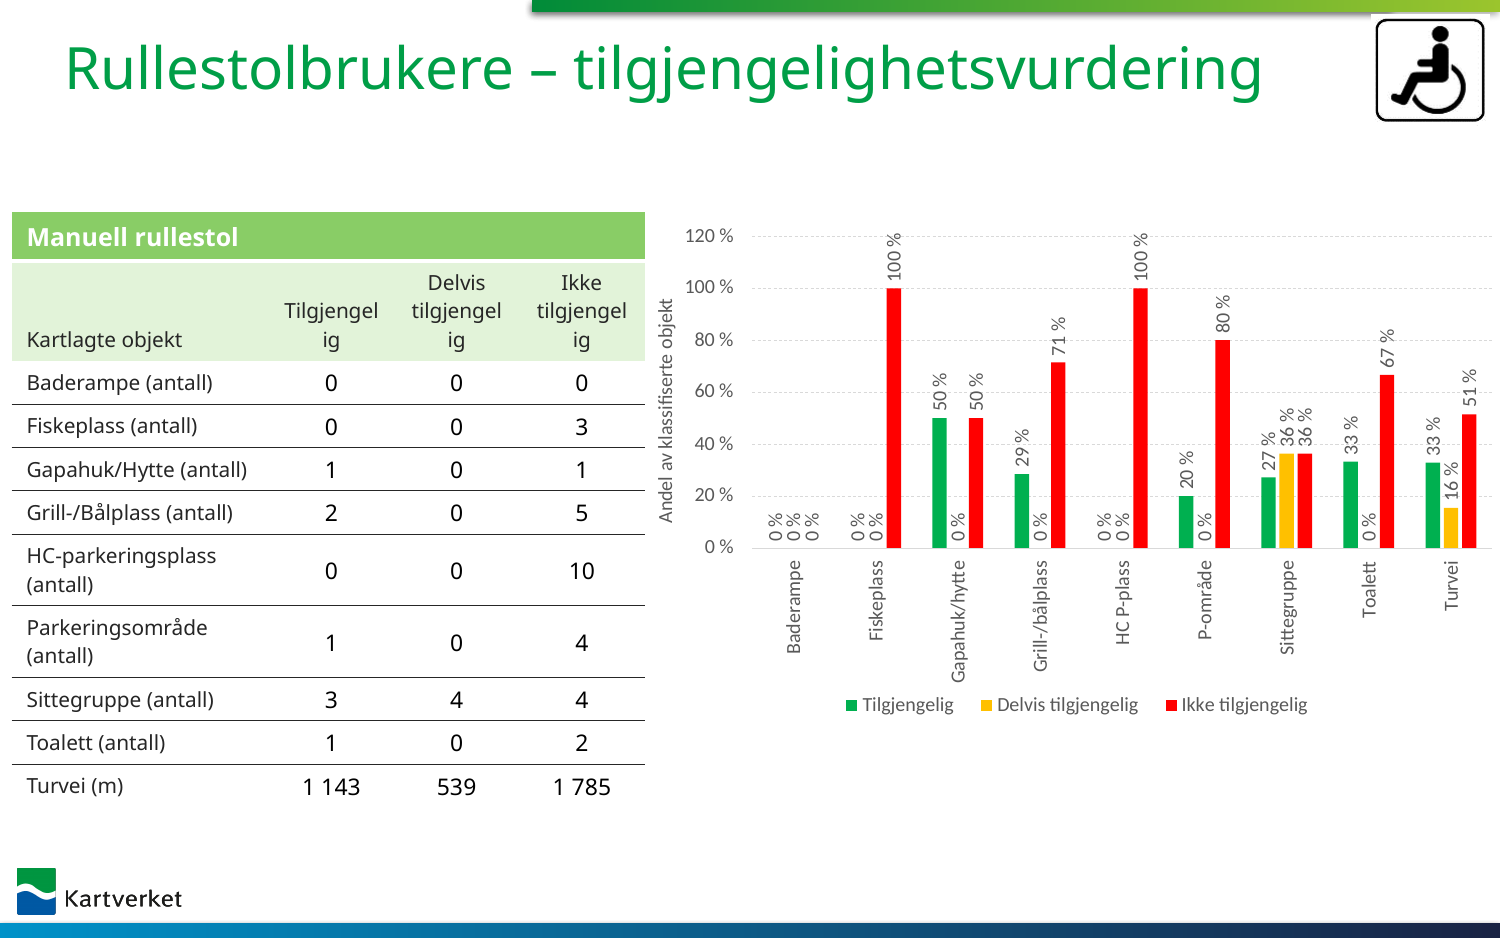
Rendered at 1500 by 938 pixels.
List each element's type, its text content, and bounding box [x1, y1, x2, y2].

table_cell Fiskeplass (antall) [12, 405, 269, 447]
text_box Rullestolbrukere – tilgjengelighetsvurdering [49, 12, 1372, 109]
table_cell Delvis tilgjengelig [394, 263, 519, 361]
table_cell 0 [394, 448, 519, 490]
table_cell 5 [519, 491, 638, 534]
table_cell 0 [394, 491, 519, 534]
table_cell Kartlagte objekt [12, 263, 269, 361]
table_cell Sittegruppe (antall) [12, 678, 269, 720]
table_cell 2 [519, 721, 645, 764]
table_cell Parkeringsområde (antall) [12, 606, 269, 677]
table_header Manuell rullestol [12, 212, 645, 259]
table_cell 3 [269, 678, 394, 720]
table_cell 1 [519, 448, 638, 490]
table_cell Baderampe (antall) [12, 361, 269, 404]
table_cell HC-parkeringsplass (antall) [12, 535, 269, 605]
table_cell 0 [394, 361, 519, 404]
table_cell 2 [269, 491, 394, 534]
table_cell 0 [394, 535, 519, 605]
table_cell Ikke tilgjengelig [519, 263, 638, 361]
table_cell 0 [269, 535, 394, 605]
table_cell 0 [519, 361, 638, 404]
table_cell 10 [519, 535, 638, 605]
picture [643, 218, 1500, 728]
table_cell Turvei (m) [12, 765, 269, 807]
table_cell 4 [519, 678, 638, 720]
table_cell Toalett (antall) [12, 721, 269, 764]
table_cell 1 [269, 448, 394, 490]
table_cell 0 [394, 606, 519, 677]
table_cell Grill-/Bålplass (antall) [12, 491, 269, 534]
table_cell 4 [519, 606, 638, 677]
table_cell 1 143 [269, 765, 394, 807]
table_cell Gapahuk/Hytte (antall) [12, 448, 269, 490]
table_cell 0 [269, 361, 394, 404]
table_cell 539 [394, 765, 519, 807]
table_cell 3 [519, 405, 638, 447]
table_cell 0 [269, 405, 394, 447]
table_cell 4 [394, 678, 519, 720]
table_cell Tilgjengelig [269, 263, 394, 361]
table_cell 0 [394, 721, 519, 764]
table_cell 0 [394, 405, 519, 447]
table_cell 1 [269, 606, 394, 677]
table_cell 1 785 [519, 765, 645, 807]
picture [1371, 13, 1491, 127]
table_cell 1 [269, 721, 394, 764]
